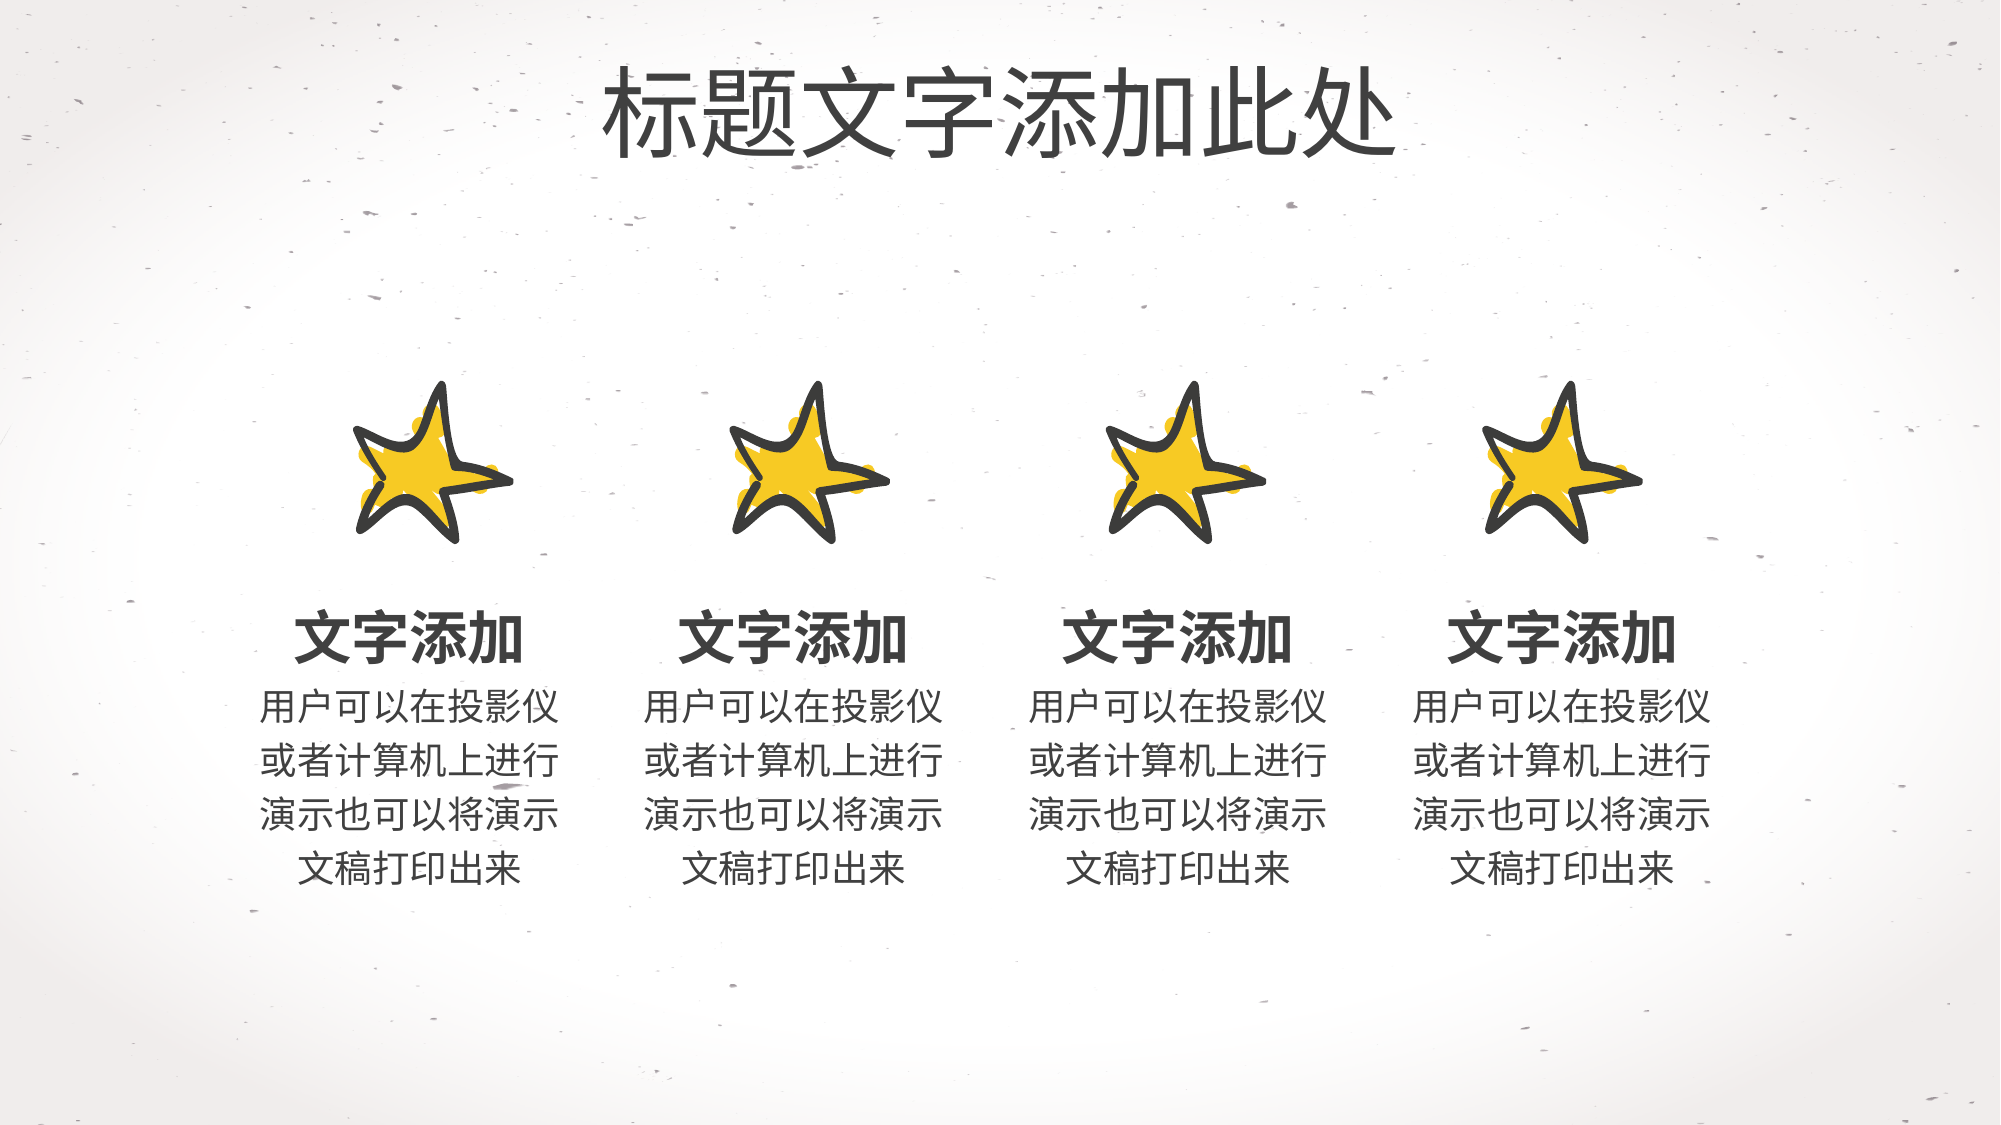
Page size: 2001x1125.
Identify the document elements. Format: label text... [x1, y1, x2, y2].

picture [353, 380, 514, 545]
text_box 标题文字添加此处 [585, 43, 1415, 178]
picture [1105, 380, 1267, 545]
picture [729, 380, 890, 545]
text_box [1006, 580, 1350, 901]
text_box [622, 580, 966, 901]
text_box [1390, 580, 1734, 901]
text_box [238, 580, 581, 901]
picture [1482, 380, 1643, 545]
